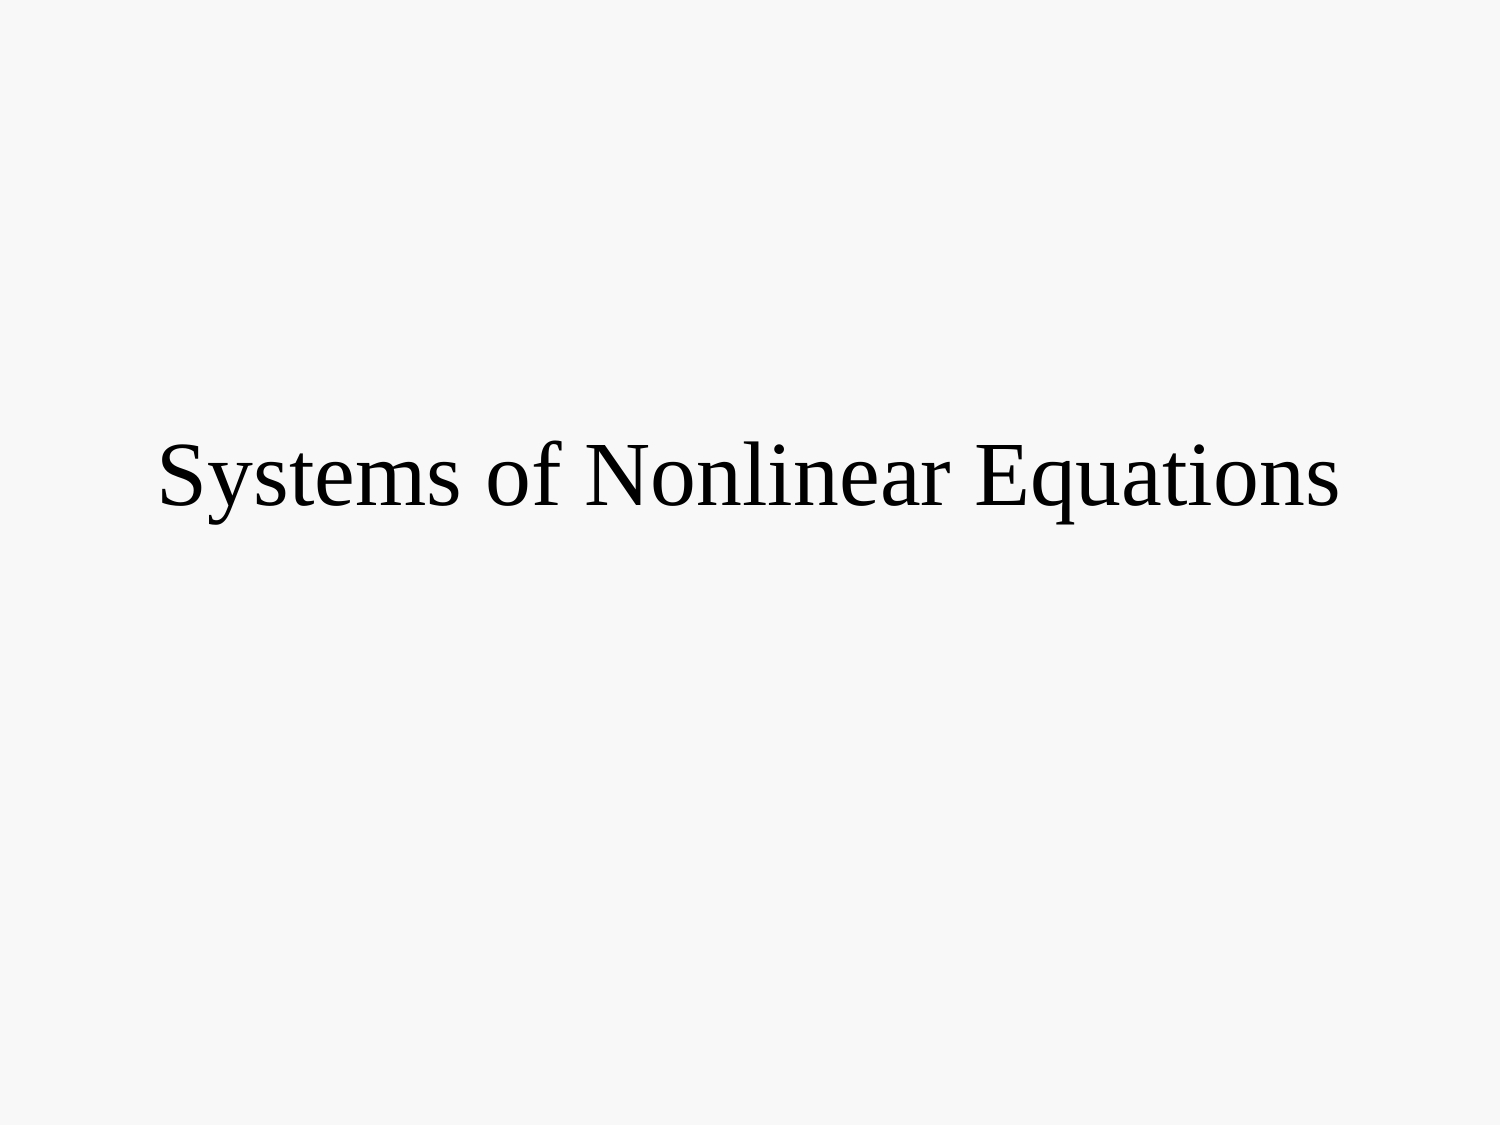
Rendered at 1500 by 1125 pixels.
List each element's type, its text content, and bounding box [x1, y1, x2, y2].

title Systems of Nonlinear Equations [112, 374, 1388, 563]
